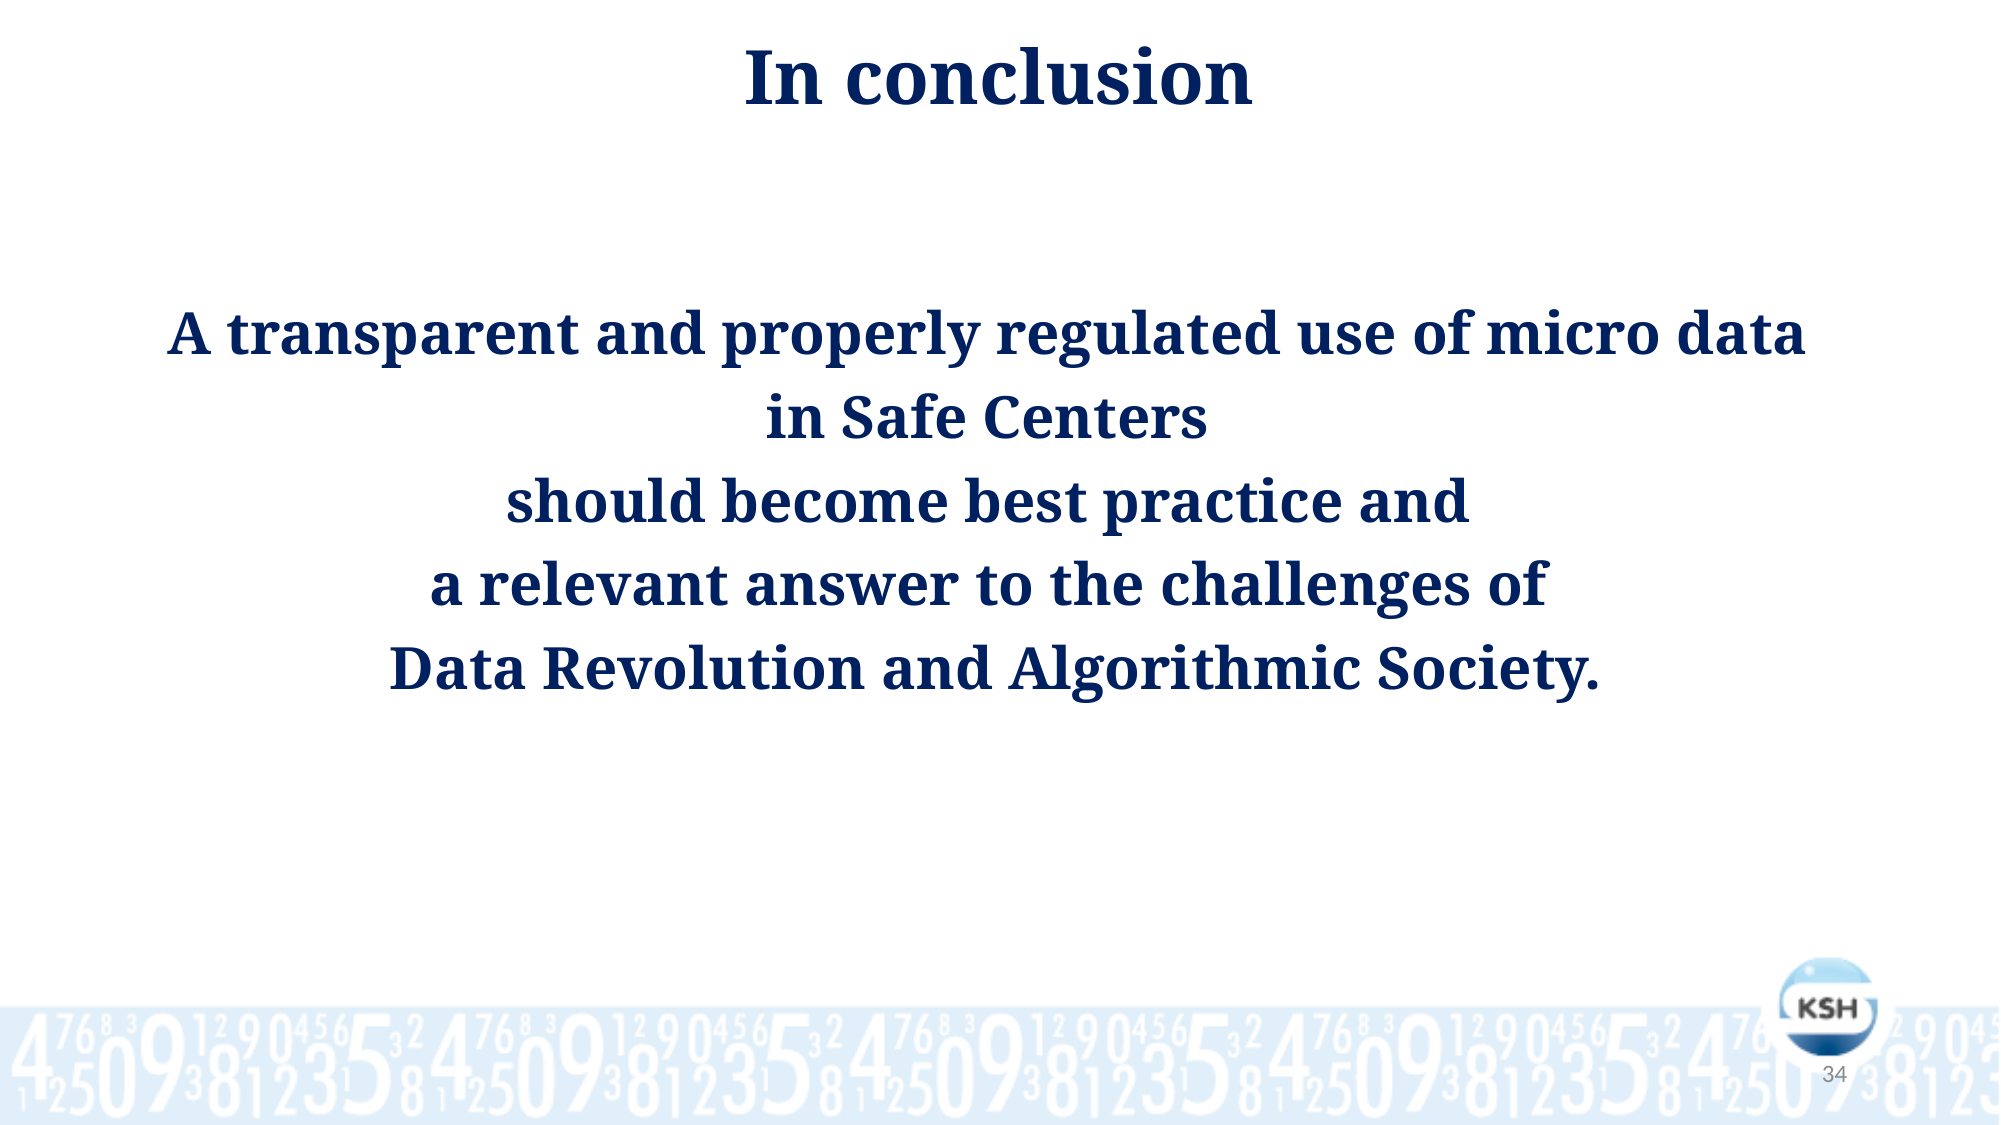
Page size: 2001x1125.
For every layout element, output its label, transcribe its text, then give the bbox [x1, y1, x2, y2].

list A transparent and properly regulated use of micro data in Safe Centers should become best practice and a relevant answer to the challenges of Data Revolution and Algorithmic Society. [72, 296, 1920, 905]
text_box In conclusion [0, 22, 2000, 128]
slide_number 34 [1412, 1042, 1863, 1103]
picture [0, 0, 2001, 1125]
